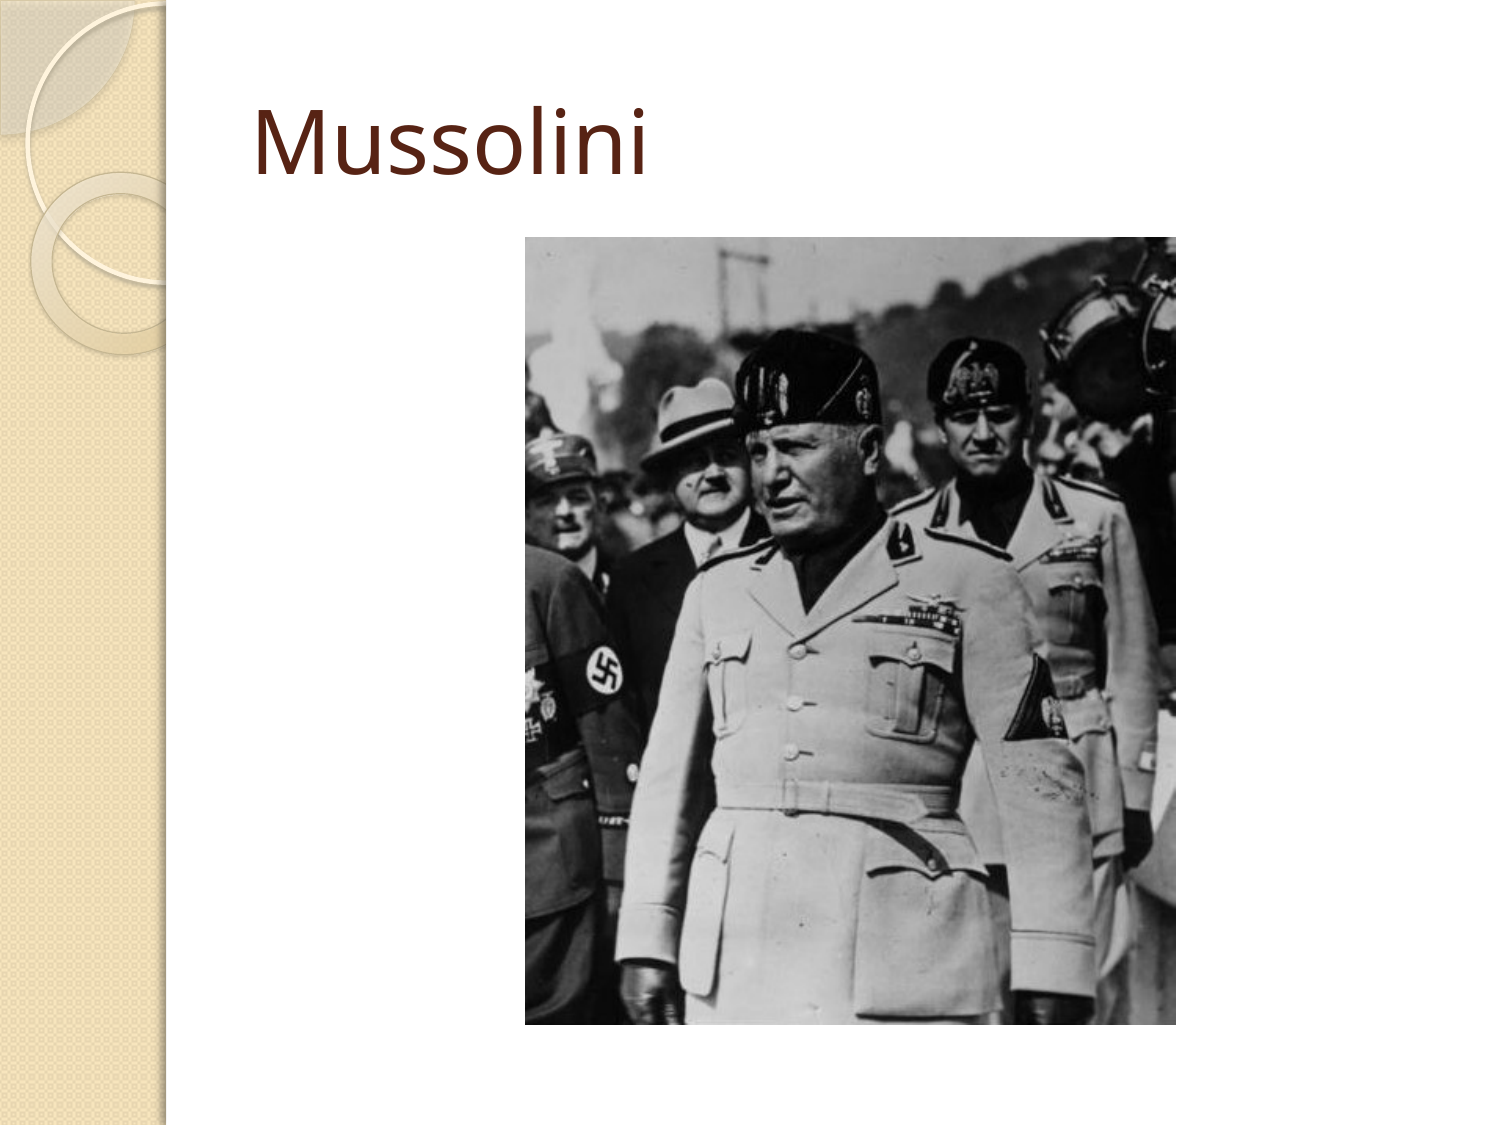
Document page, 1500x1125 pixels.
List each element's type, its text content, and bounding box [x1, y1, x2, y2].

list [235, 237, 1466, 1026]
title Mussolini [235, 45, 1466, 233]
